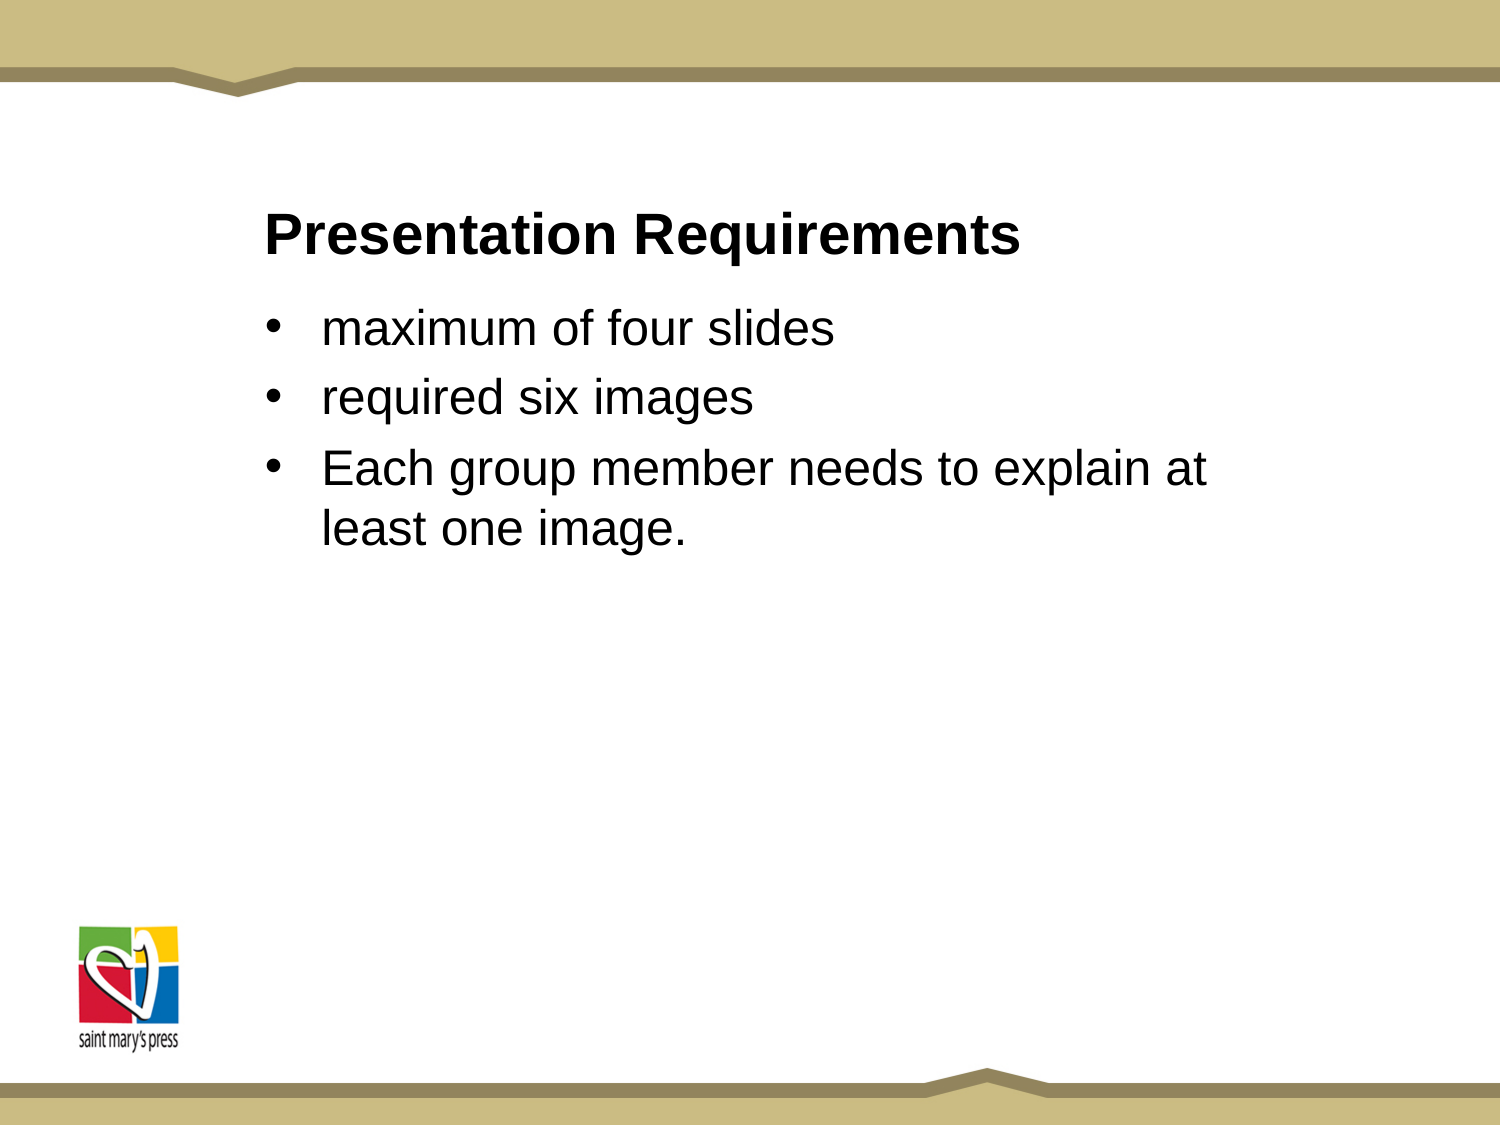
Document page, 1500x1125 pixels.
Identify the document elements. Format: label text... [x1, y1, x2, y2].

picture [0, 0, 1500, 1125]
title Presentation Requirements [249, 187, 1500, 275]
list maximum of four slides required six images Each group member needs to explain at least one image. [249, 287, 1313, 1005]
